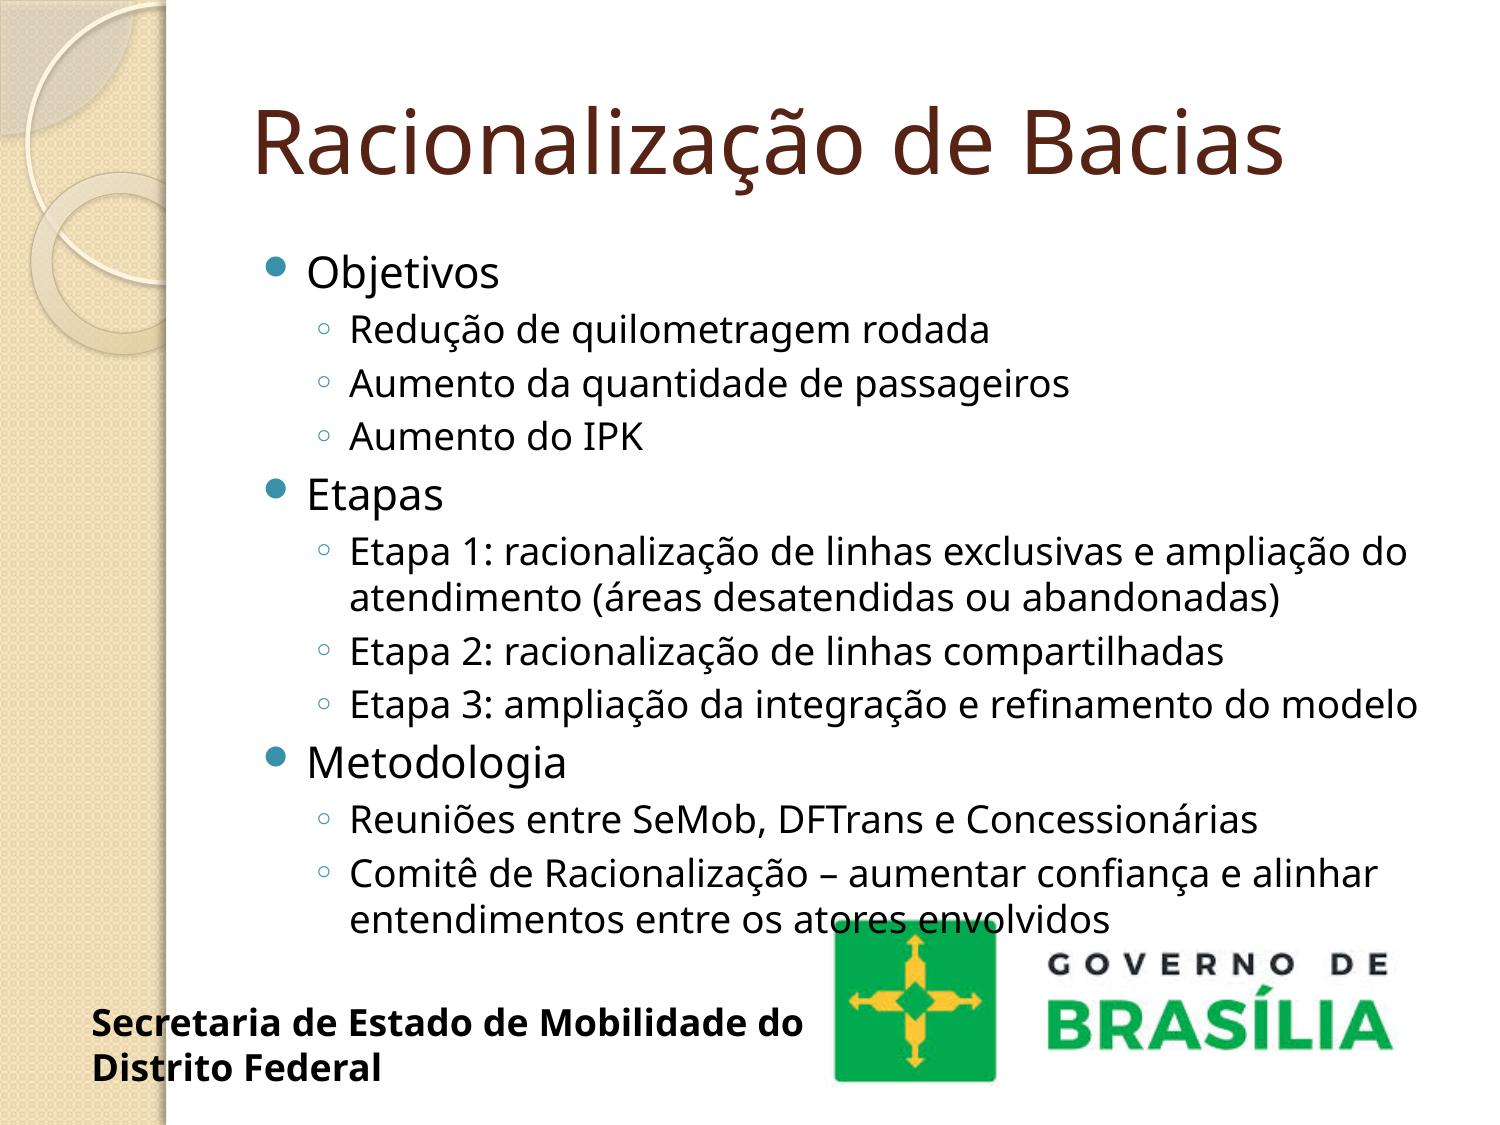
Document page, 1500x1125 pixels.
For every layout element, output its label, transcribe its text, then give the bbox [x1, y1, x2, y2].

title Racionalização de Bacias [235, 45, 1466, 233]
picture [823, 953, 1424, 1118]
list Objetivos Redução de quilometragem rodada Aumento da quantidade de passageiros Aumento do IPK Etapas Etapa 1: racionalização de linhas exclusivas e ampliação do atendimento (áreas desatendidas ou abandonadas) Etapa 2: racionalização de linhas compartilhadas Etapa 3: ampliação da integração e refinamento do modelo Metodologia Reuniões entre SeMob, DFTrans e Concessionárias Comitê de Racionalização – aumentar confiança e alinhar entendimentos entre os atores envolvidos [235, 237, 1466, 953]
